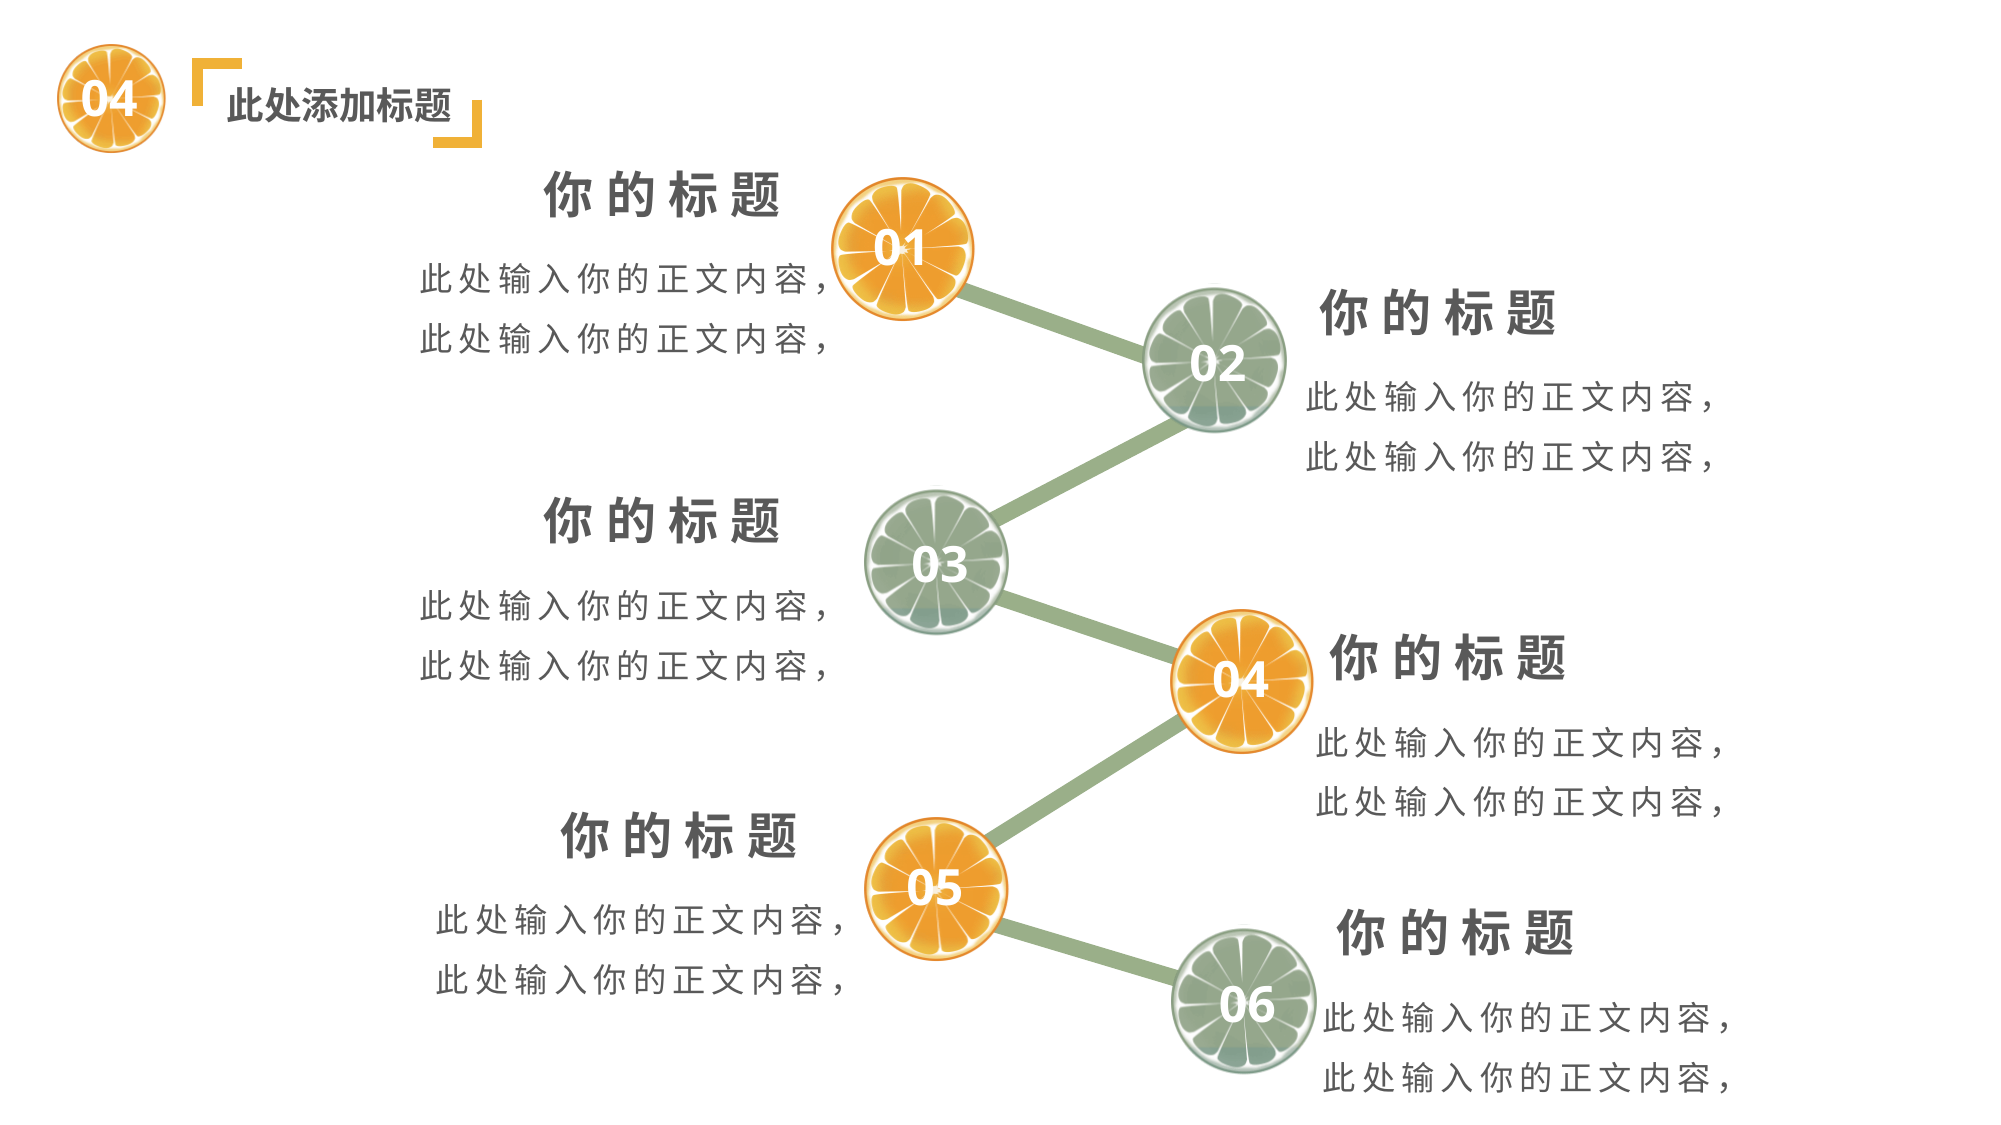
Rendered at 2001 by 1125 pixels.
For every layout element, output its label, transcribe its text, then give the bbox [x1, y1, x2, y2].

text_box 此处输入你的正文内容，此处输入你的正文内容， [404, 558, 860, 693]
text_box 此处输入你的正文内容，此处输入你的正文内容， [404, 231, 860, 366]
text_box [54, 44, 477, 156]
text_box 你的标题 [1322, 618, 1597, 694]
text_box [1138, 283, 1293, 439]
text_box 你的标题 [545, 796, 828, 872]
text_box 你的标题 [528, 482, 811, 558]
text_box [827, 177, 984, 326]
text_box 此处输入你的正文内容，此处输入你的正文内容， [1307, 969, 1763, 1105]
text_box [904, 270, 1253, 1002]
text_box 你的标题 [528, 155, 811, 231]
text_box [860, 817, 1017, 965]
text_box 此处输入你的正文内容，此处输入你的正文内容， [1290, 349, 1746, 484]
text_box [860, 485, 1015, 641]
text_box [1166, 609, 1322, 758]
text_box 你的标题 [1321, 894, 1604, 969]
text_box 你的标题 [1304, 273, 1587, 349]
text_box 此处输入你的正文内容，此处输入你的正文内容， [421, 872, 876, 1007]
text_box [1167, 924, 1322, 1080]
text_box 此处输入你的正文内容，此处输入你的正文内容， [1300, 694, 1756, 829]
